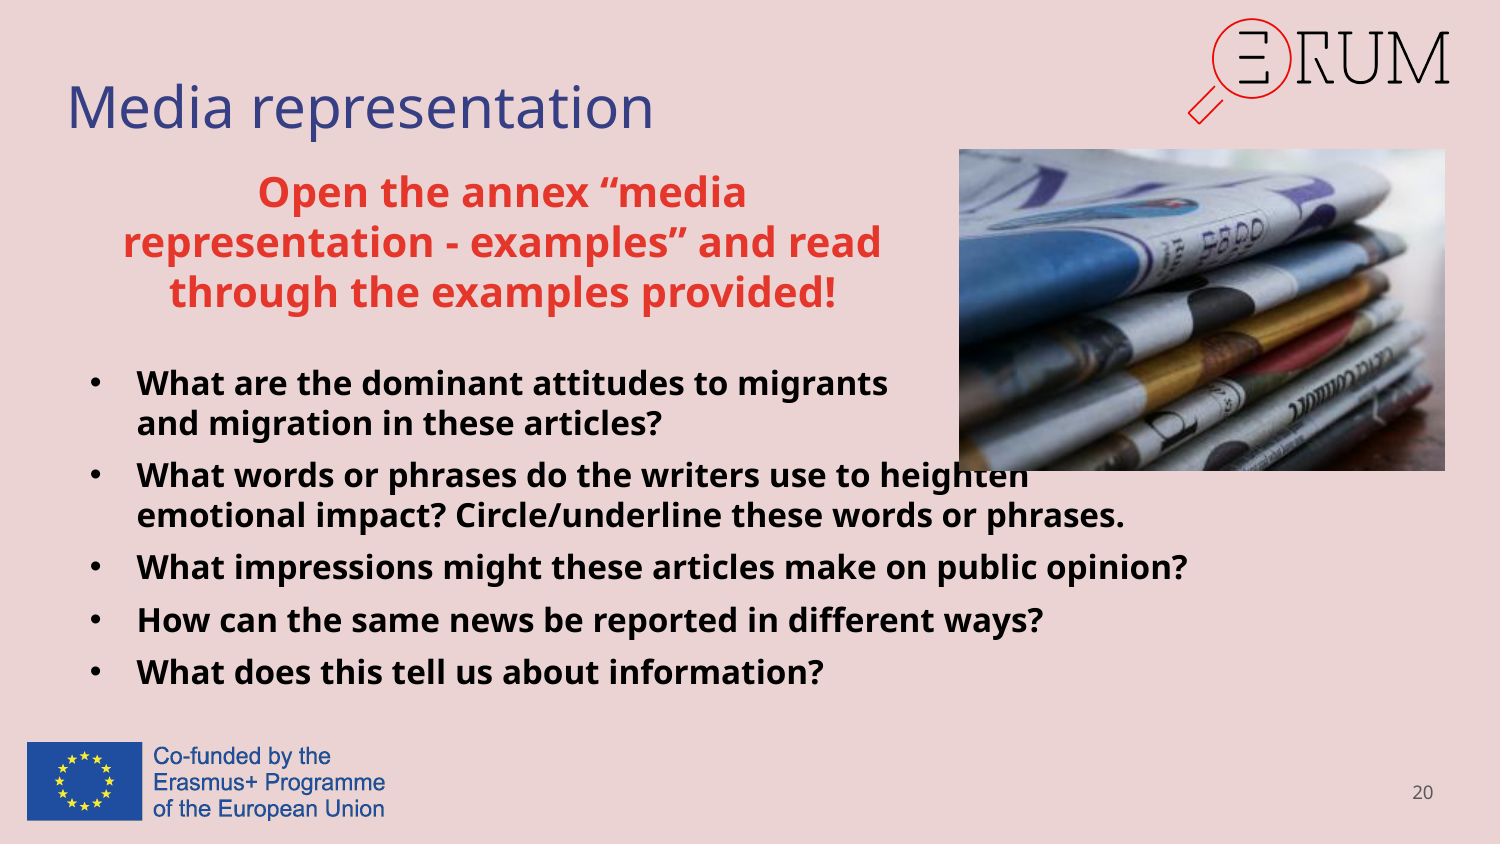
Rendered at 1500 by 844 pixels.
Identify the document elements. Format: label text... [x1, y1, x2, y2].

text_box What are the dominant attitudes to migrants and migration in these articles? What words or phrases do the writers use to heighten emotional impact? Circle/underline these words or phrases. What impressions might these articles make on public opinion? How can the same news be reported in different ways? What does this tell us about information? [0, 354, 1225, 699]
picture [958, 148, 1445, 471]
picture [1136, 0, 1500, 137]
title Media representation [51, 55, 1168, 150]
slide_number 20 [1358, 761, 1449, 826]
text_box Open the annex “media representation - examples” and read through the examples provided! [30, 158, 900, 324]
picture [27, 742, 385, 821]
